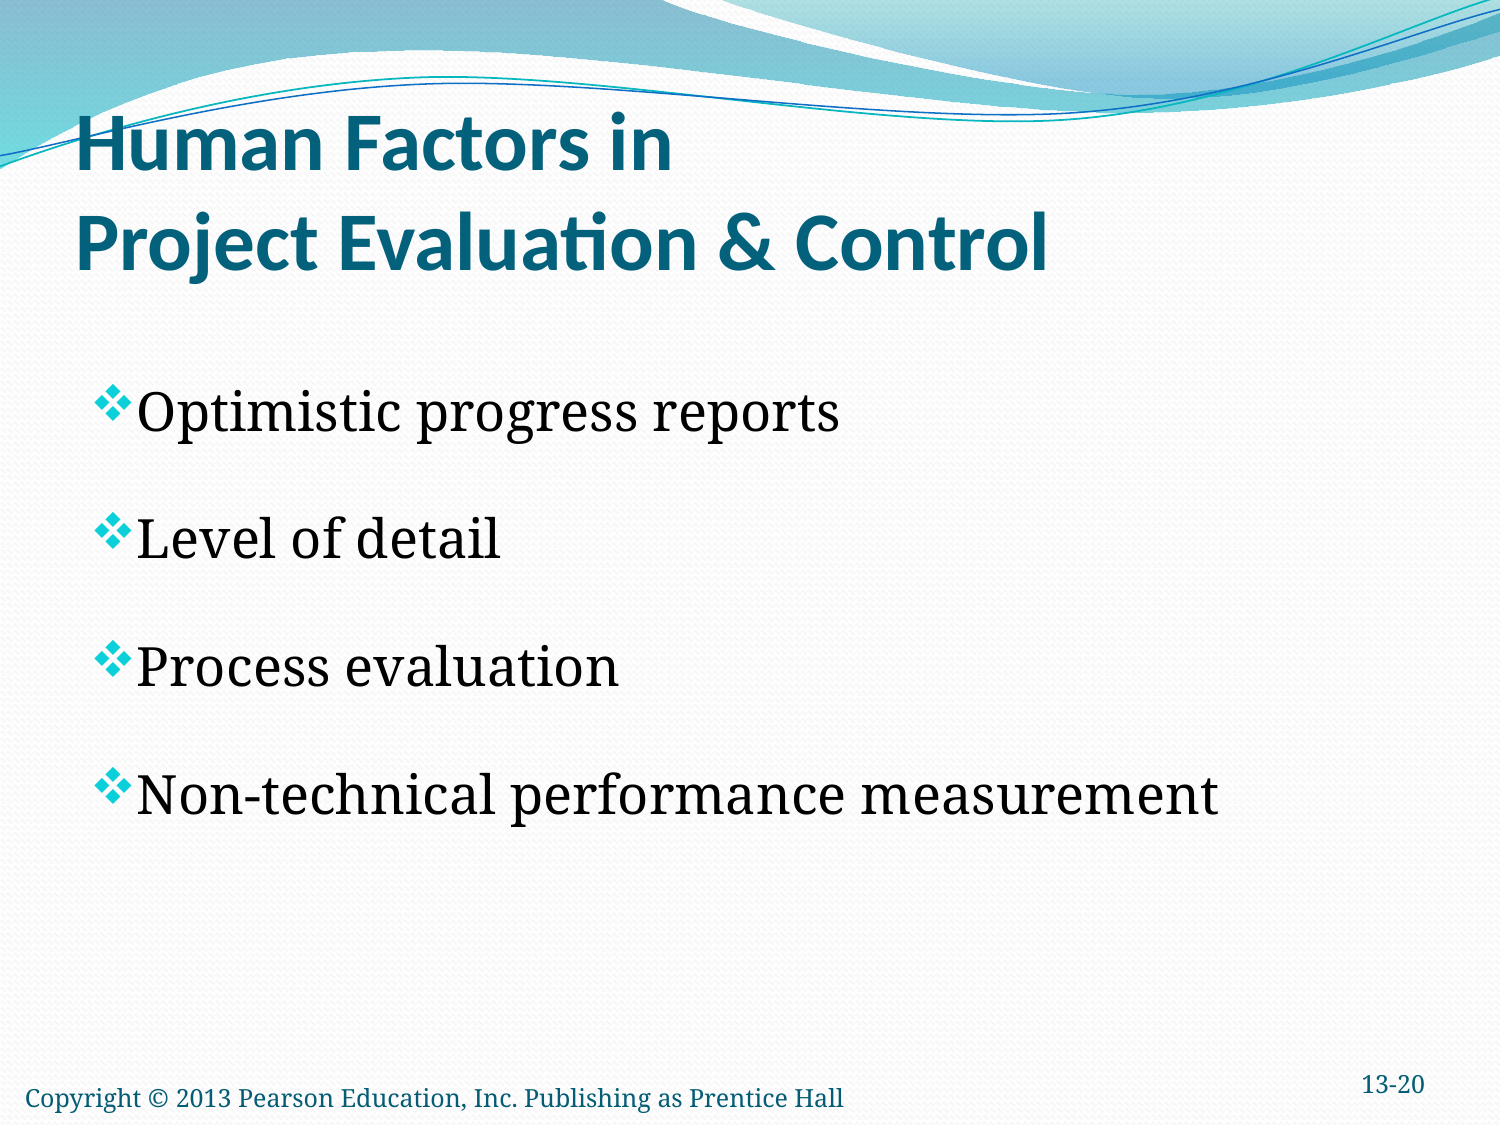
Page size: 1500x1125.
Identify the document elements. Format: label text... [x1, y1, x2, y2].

list Optimistic progress reports Level of detail Process evaluation Non-technical performance measurement [74, 317, 1426, 1038]
title Human Factors in Project Evaluation & Control [74, 99, 1426, 288]
slide_number 13-20 [1299, 1042, 1425, 1103]
